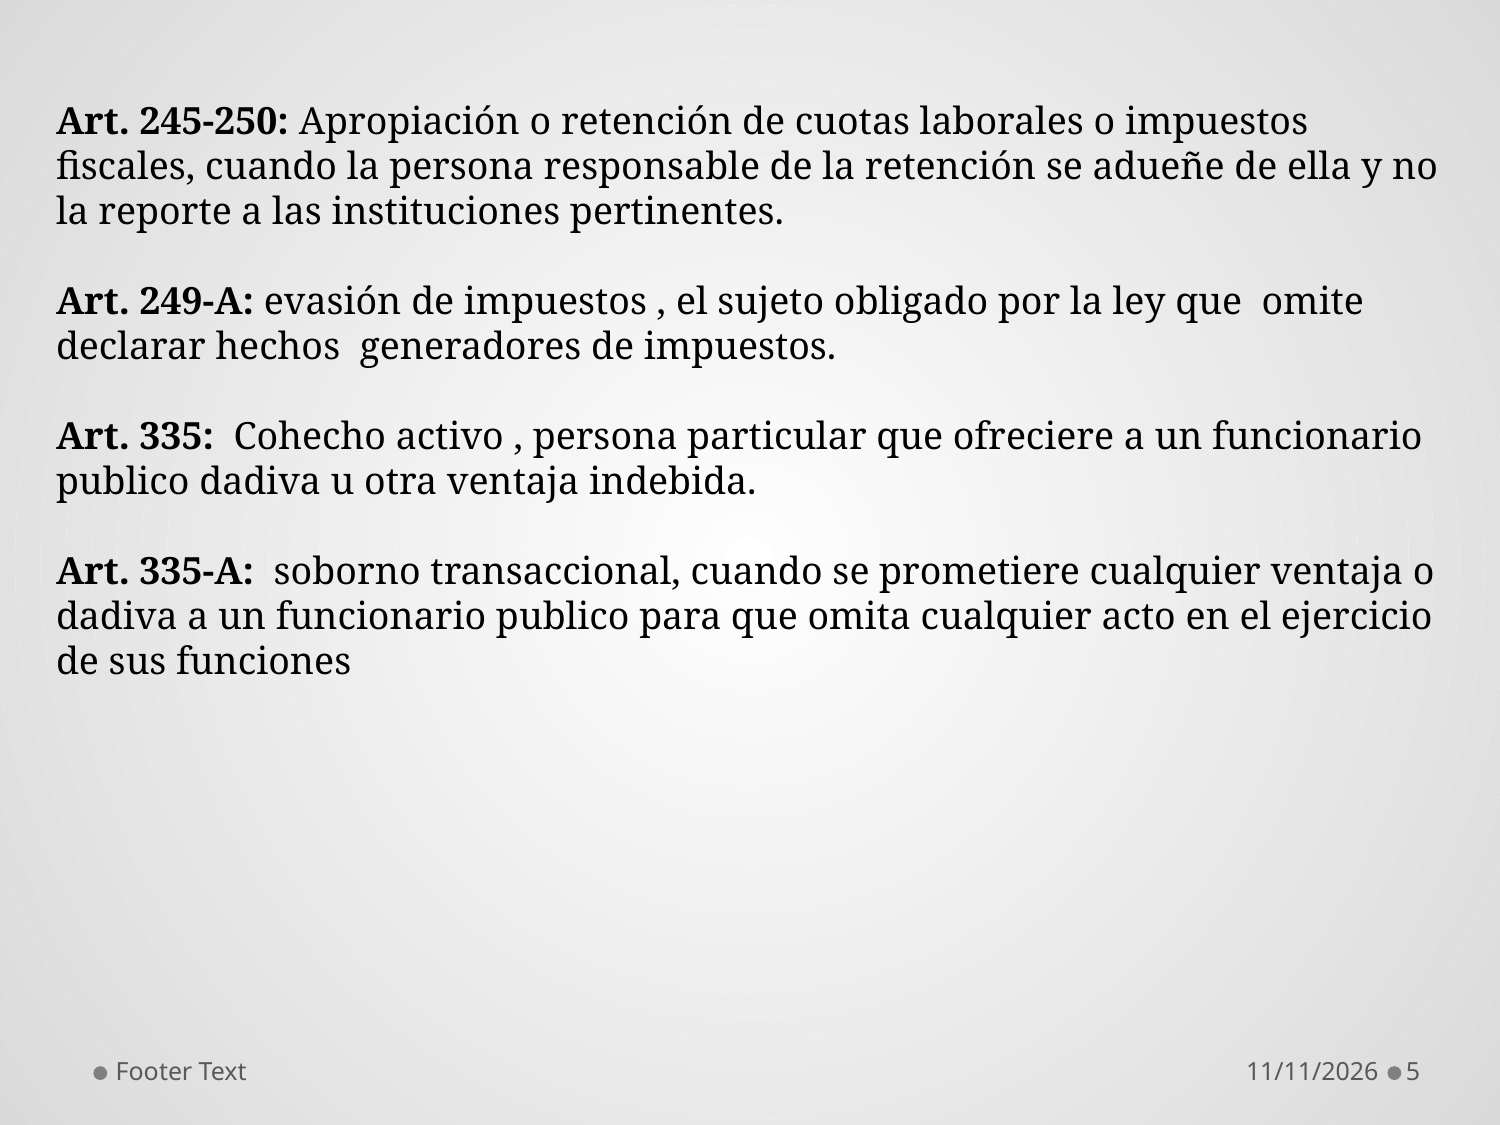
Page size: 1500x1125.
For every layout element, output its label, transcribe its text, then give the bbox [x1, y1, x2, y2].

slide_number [1043, 1042, 1386, 1103]
slide_number 5 [1401, 1042, 1494, 1103]
text_box Art. 245-250: Apropiación o retención de cuotas laborales o impuestos fiscales, cuando la persona responsable de la retención se adueñe de ella y no la reporte a las instituciones pertinentes. Art. 249-A: evasión de impuestos , el sujeto obligado por la ley que omite declarar hechos generadores de impuestos. Art. 335: Cohecho activo , persona particular que ofreciere a un funcionario publico dadiva u otra ventaja indebida. Art. 335-A: soborno transaccional, cuando se prometiere cualquier ventaja o dadiva a un funcionario publico para que omita cualquier acto en el ejercicio de sus funciones [41, 89, 1471, 735]
footer Footer Text [108, 1042, 576, 1103]
